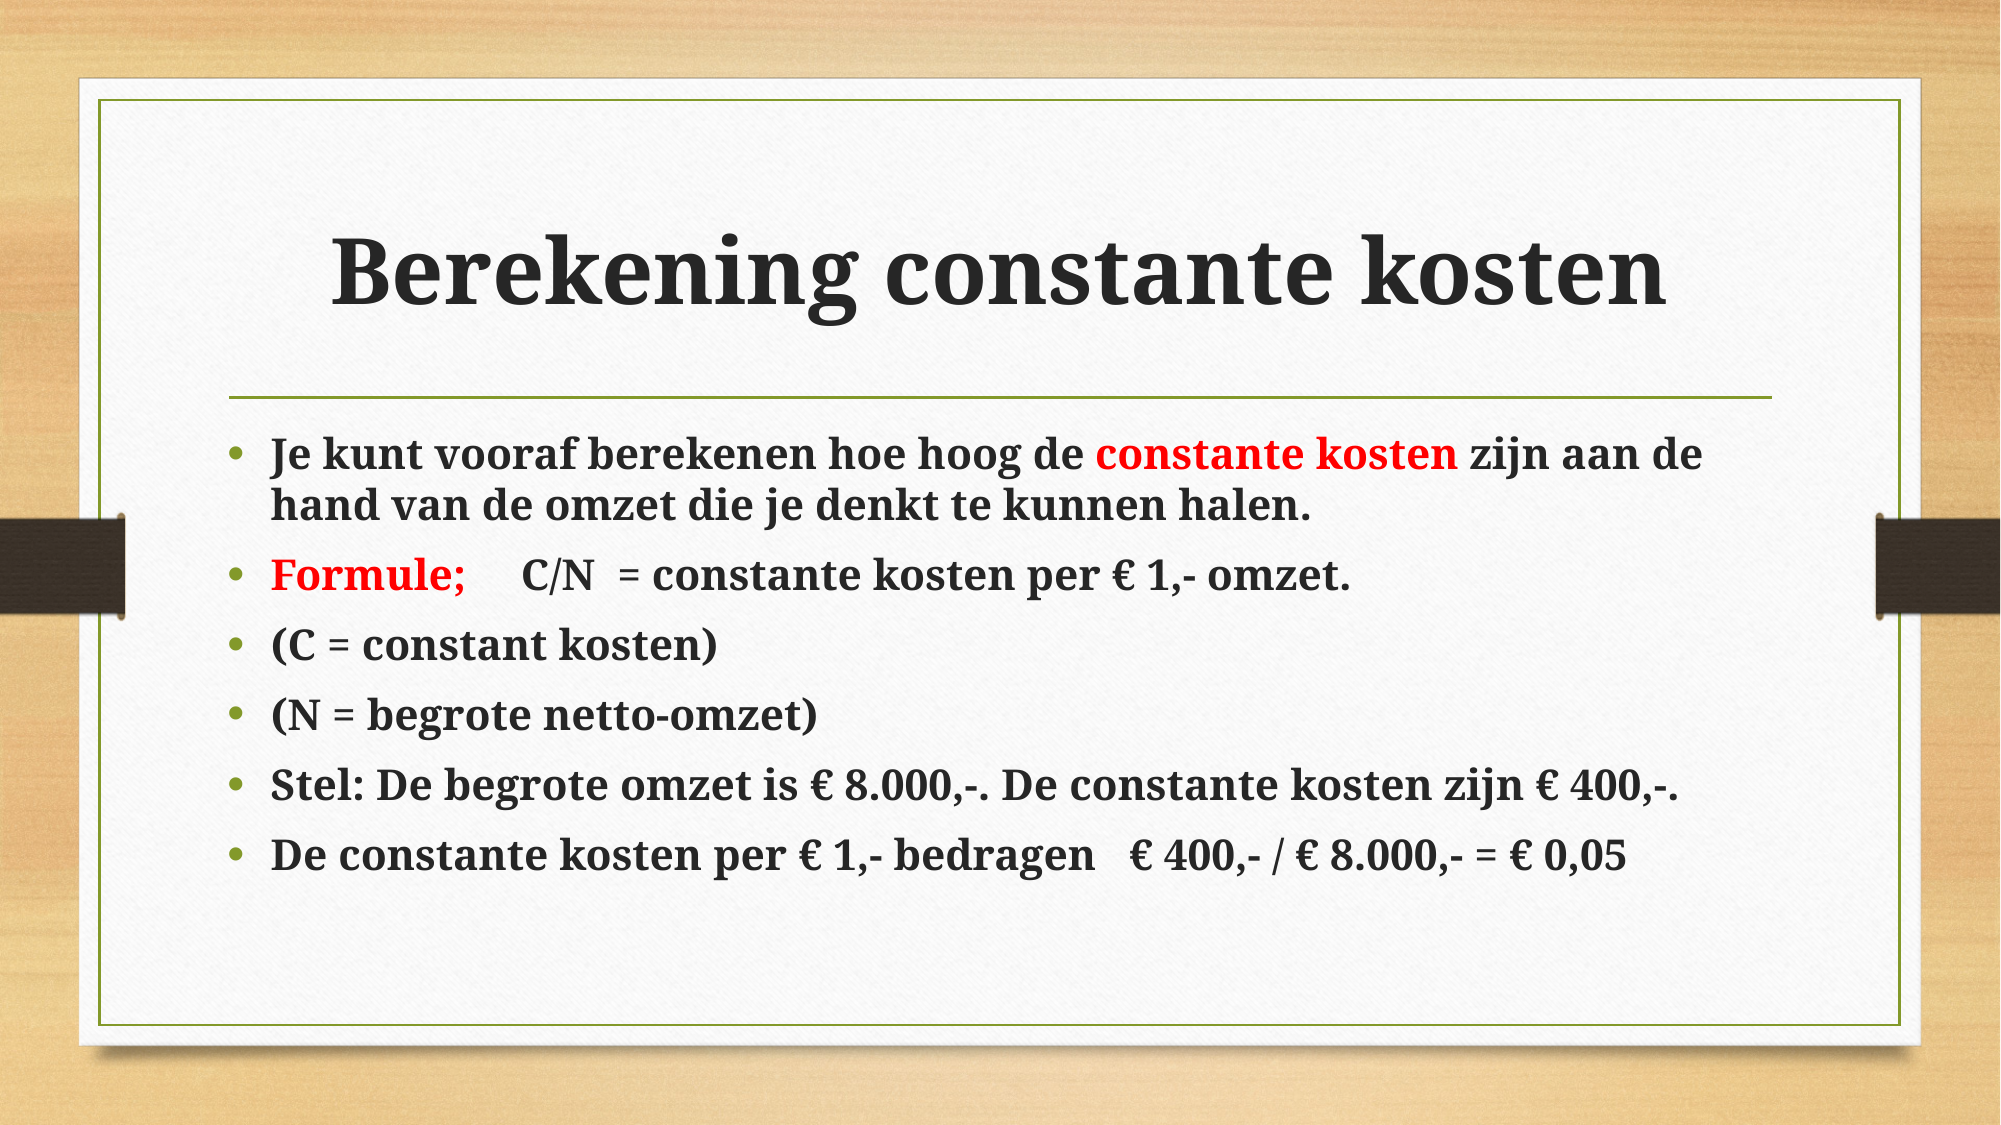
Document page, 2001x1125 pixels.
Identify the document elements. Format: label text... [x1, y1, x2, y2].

picture [0, 0, 2001, 1125]
title Berekening constante kosten [212, 161, 1788, 375]
list Je kunt vooraf berekenen hoe hoog de constante kosten zijn aan de hand van de omzet die je denkt te kunnen halen. Formule; C/N = constante kosten per € 1,- omzet. (C = constant kosten) (N = begrote netto-omzet) Stel: De begrote omzet is € 8.000,-. De constante kosten zijn € 400,-. De constante kosten per € 1,- bedragen € 400,- / € 8.000,- = € 0,05 [212, 419, 1788, 964]
